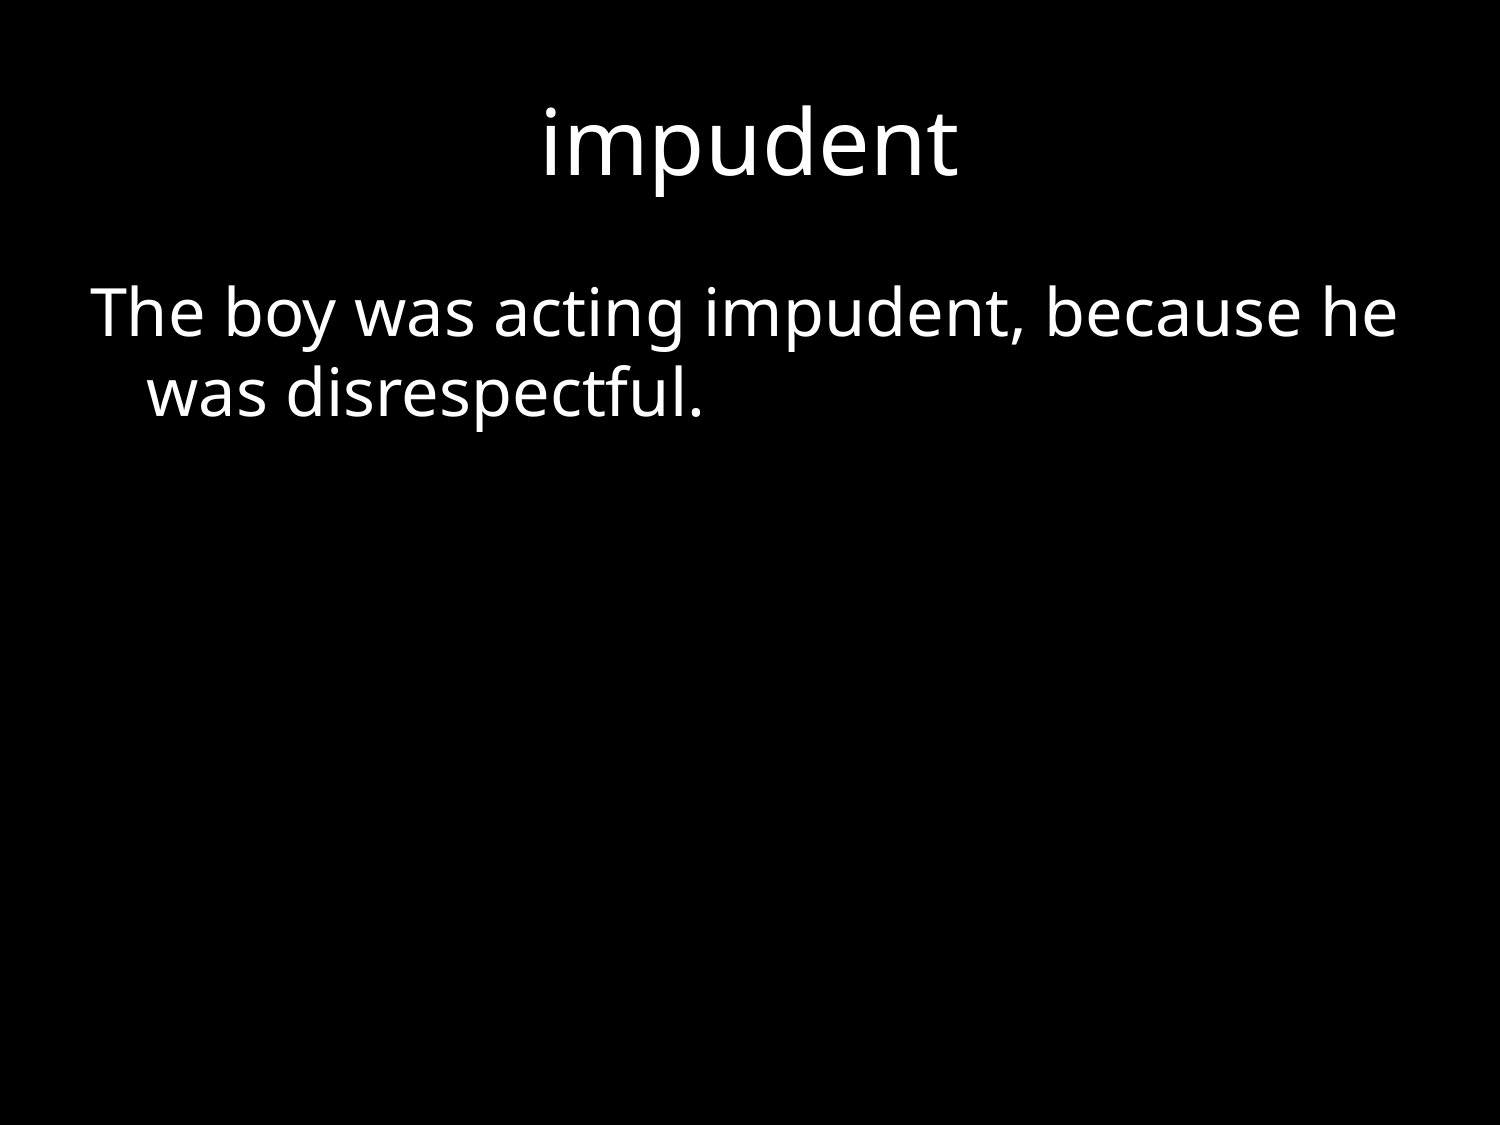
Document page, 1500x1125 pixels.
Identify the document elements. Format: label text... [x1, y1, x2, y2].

list The boy was acting impudent, because he was disrespectful. [75, 262, 1425, 1005]
title impudent [75, 45, 1425, 233]
